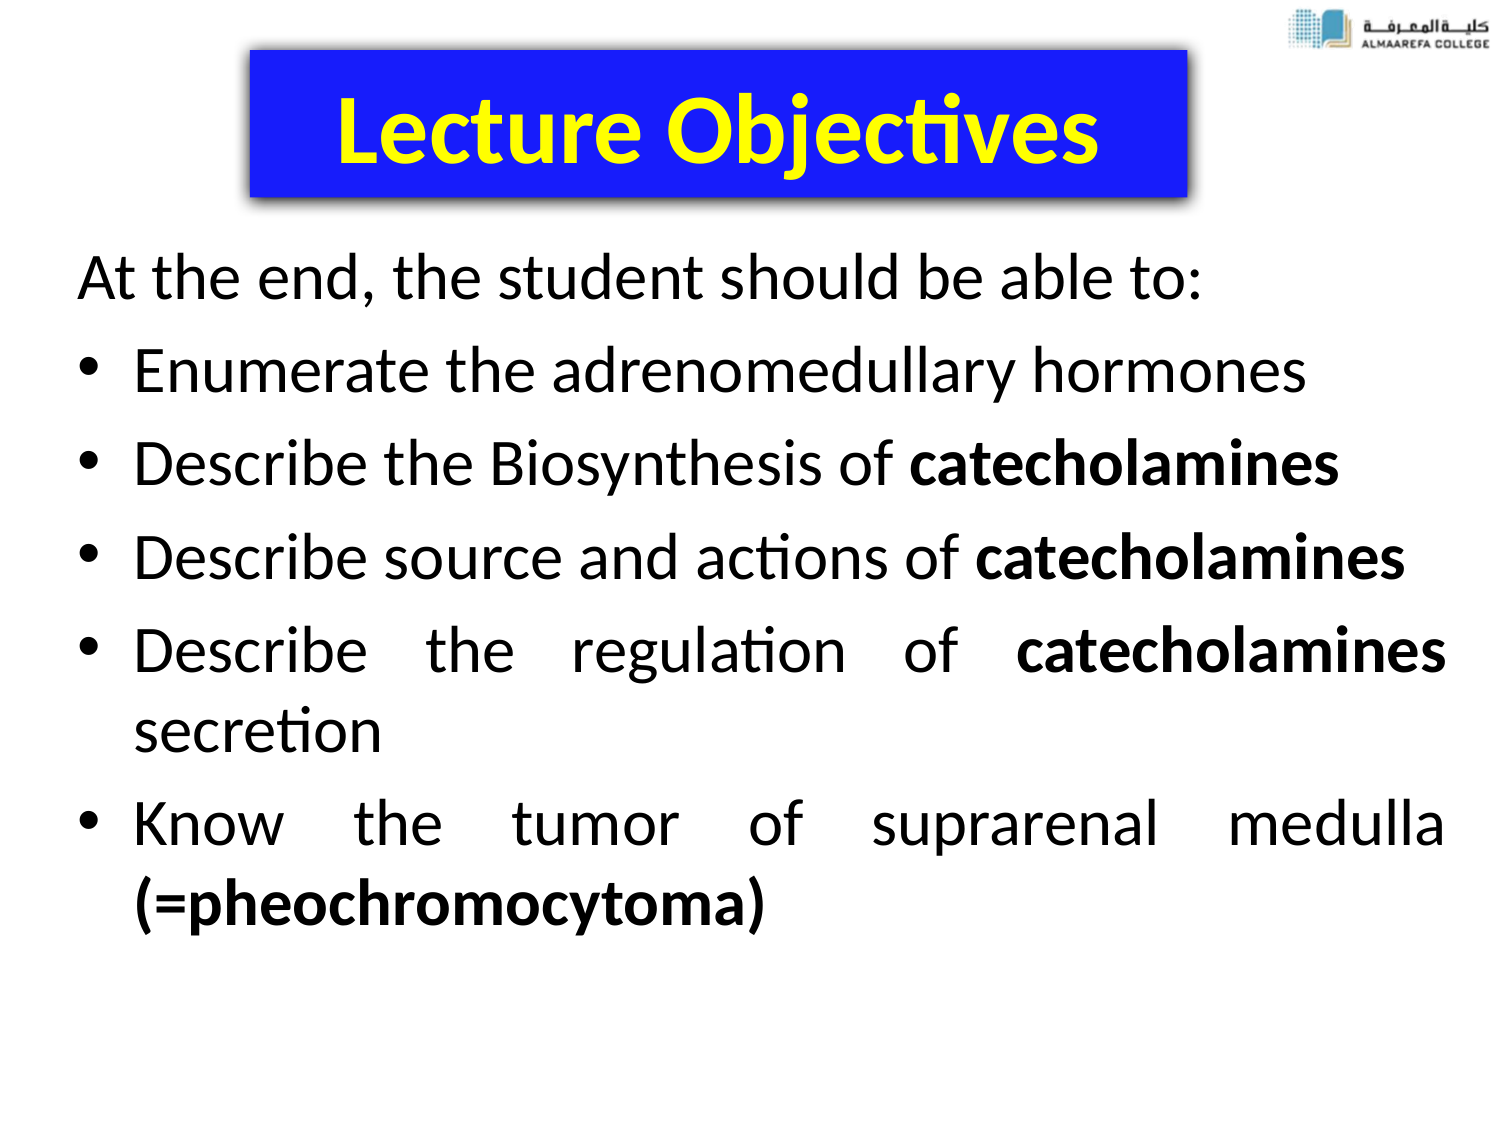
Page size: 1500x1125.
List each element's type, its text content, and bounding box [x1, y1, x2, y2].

list At the end, the student should be able to: Enumerate the adrenomedullary hormones Describe the Biosynthesis of catecholamines Describe source and actions of catecholamines Describe the regulation of catecholamines secretion Know the tumor of suprarenal medulla (=pheochromocytoma) [62, 224, 1463, 1075]
picture [1284, 0, 1494, 65]
title Lecture Objectives [249, 50, 1188, 198]
